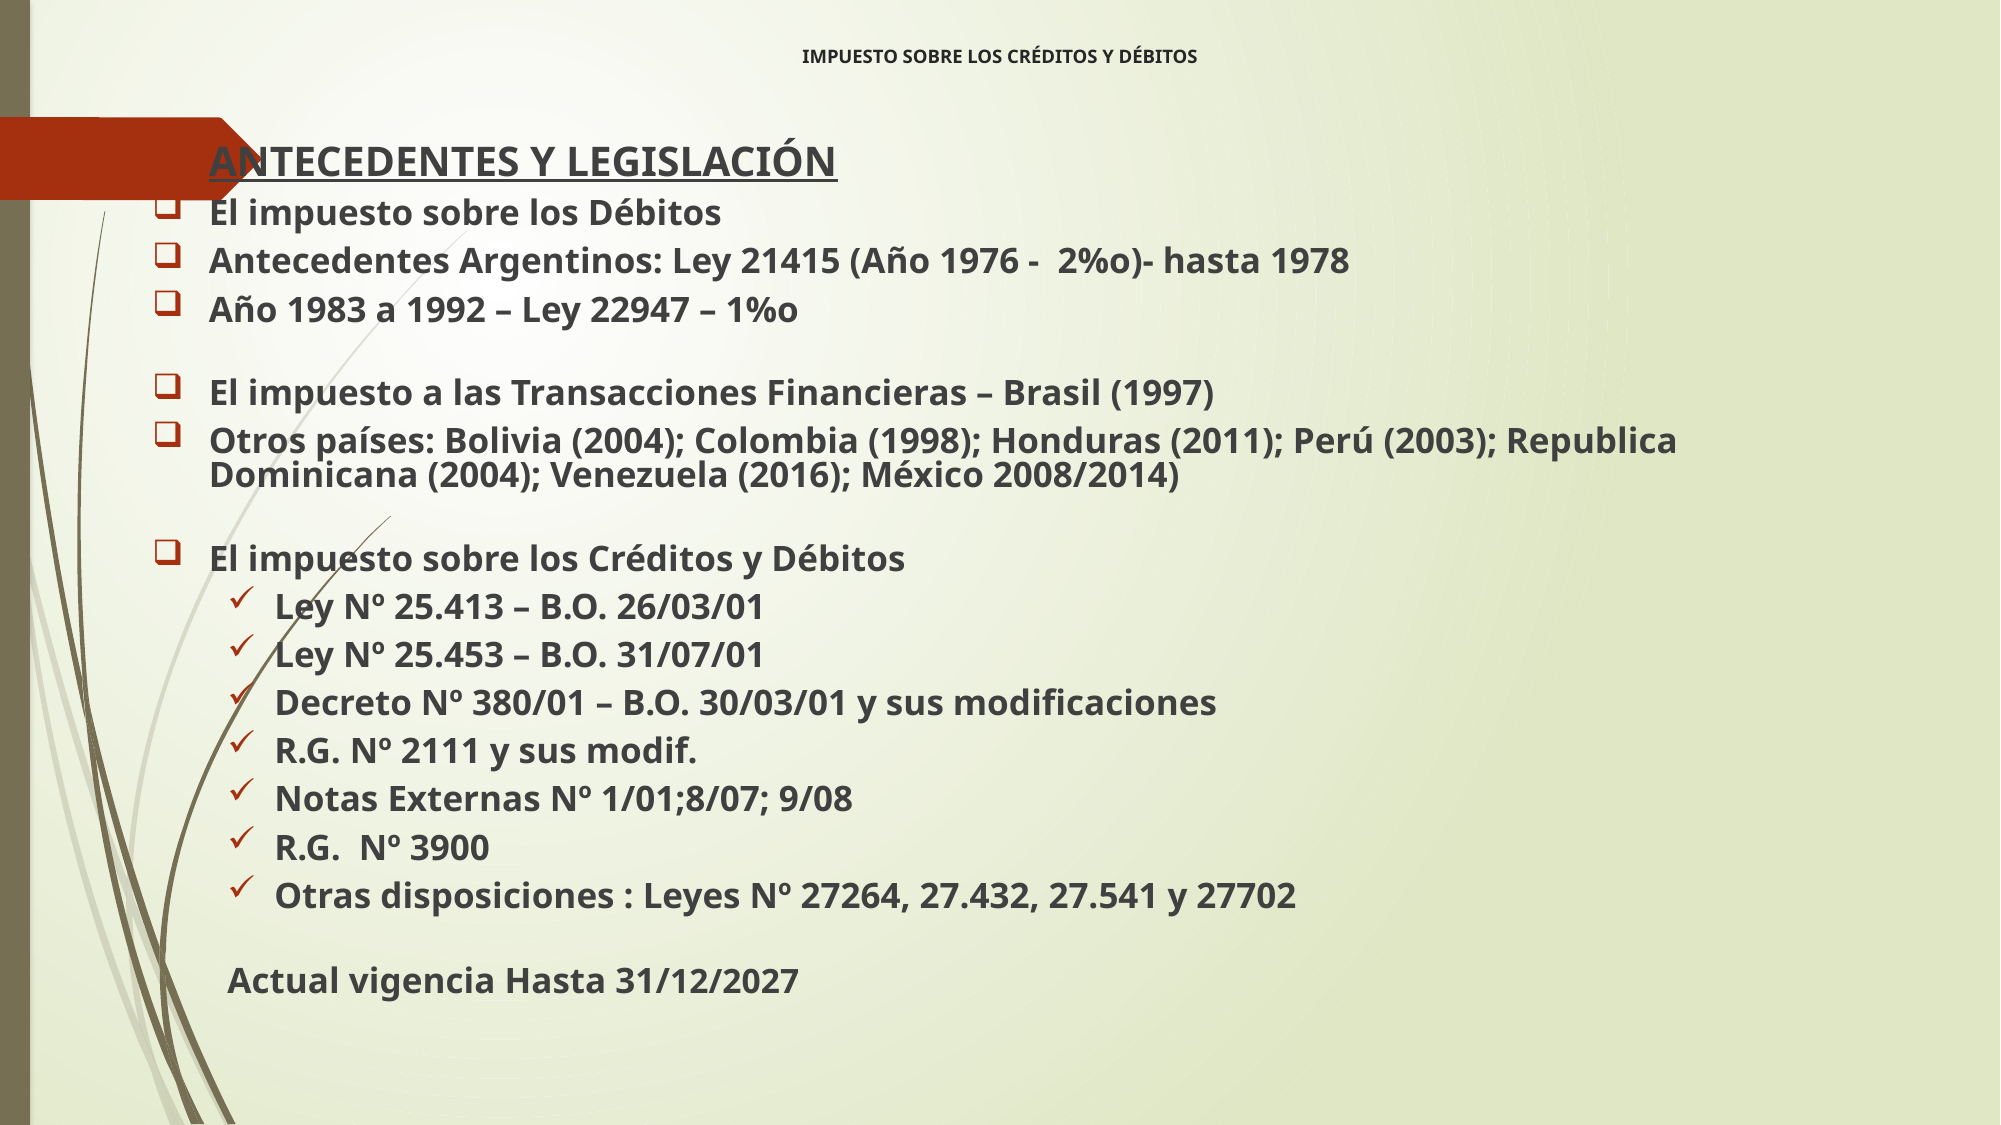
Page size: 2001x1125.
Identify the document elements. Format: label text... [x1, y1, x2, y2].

title IMPUESTO SOBRE LOS CRÉDITOS Y DÉBITOS [137, 37, 1863, 112]
list ANTECEDENTES Y LEGISLACIÓN El impuesto sobre los Débitos Antecedentes Argentinos: Ley 21415 (Año 1976 - 2%o)- hasta 1978 Año 1983 a 1992 – Ley 22947 – 1%o El impuesto a las Transacciones Financieras – Brasil (1997) Otros países: Bolivia (2004); Colombia (1998); Honduras (2011); Perú (2003); Republica Dominicana (2004); Venezuela (2016); México 2008/2014) El impuesto sobre los Créditos y Débitos Ley Nº 25.413 – B.O. 26/03/01 Ley Nº 25.453 – B.O. 31/07/01 Decreto Nº 380/01 – B.O. 30/03/01 y sus modificaciones R.G. Nº 2111 y sus modif. Notas Externas Nº 1/01;8/07; 9/08 R.G. Nº 3900 Otras disposiciones : Leyes Nº 27264, 27.432, 27.541 y 27702 Actual vigencia Hasta 31/12/2027 [137, 128, 1863, 1014]
